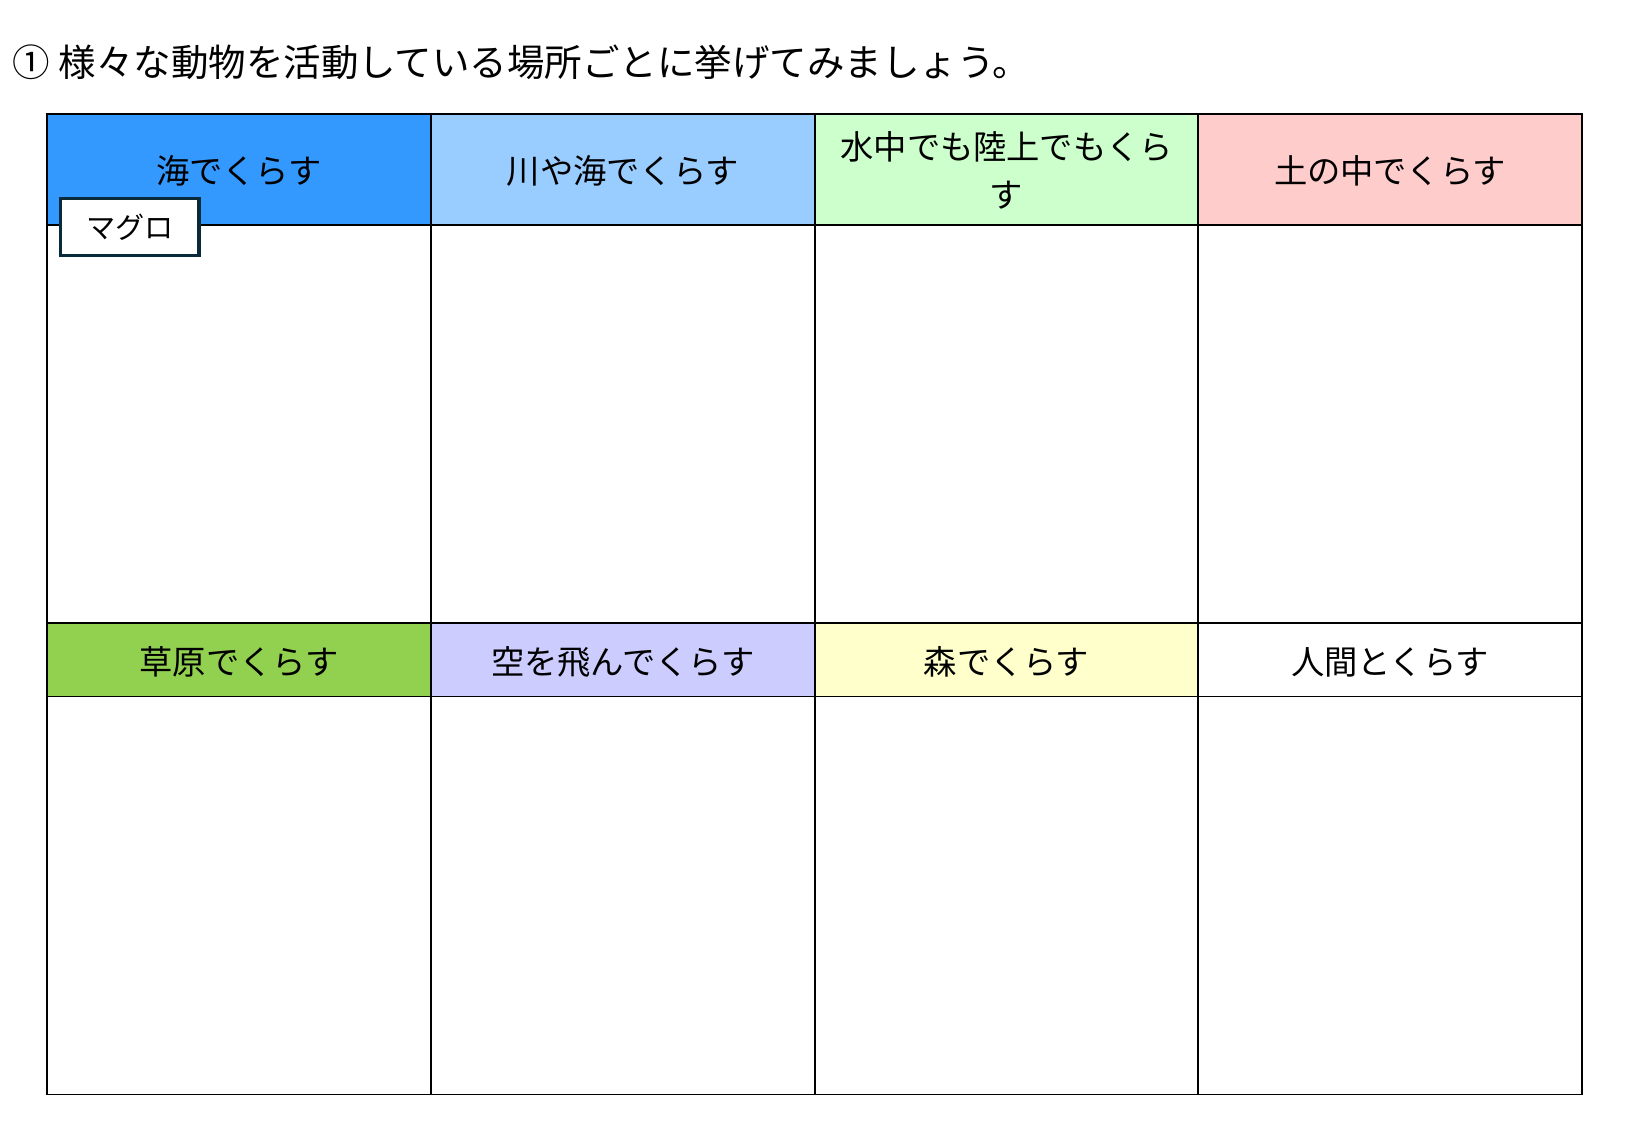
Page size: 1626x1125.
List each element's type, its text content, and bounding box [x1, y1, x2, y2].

table_cell 空を飛んでくらす [432, 624, 814, 696]
table_header 海でくらす [48, 115, 430, 224]
table_header 水中でも陸上でもくらす [816, 115, 1197, 224]
table_cell [432, 226, 814, 622]
table_cell [432, 697, 814, 1094]
table_cell 草原でくらす [48, 624, 430, 696]
table_cell [816, 697, 1197, 1094]
table_cell 森でくらす [816, 624, 1197, 696]
table_cell 人間とくらす [1199, 624, 1581, 696]
table_cell [1199, 697, 1581, 1094]
table_cell [816, 226, 1197, 622]
text_box マグロ [59, 197, 201, 257]
table_header 川や海でくらす [432, 115, 814, 224]
table_cell [1199, 226, 1581, 622]
table_cell [48, 226, 430, 622]
table_header 土の中でくらす [1199, 115, 1581, 224]
table_cell [48, 697, 430, 1094]
text_box ①様々な動物を活動している場所ごとに挙げてみましょう。 [0, 31, 1046, 91]
